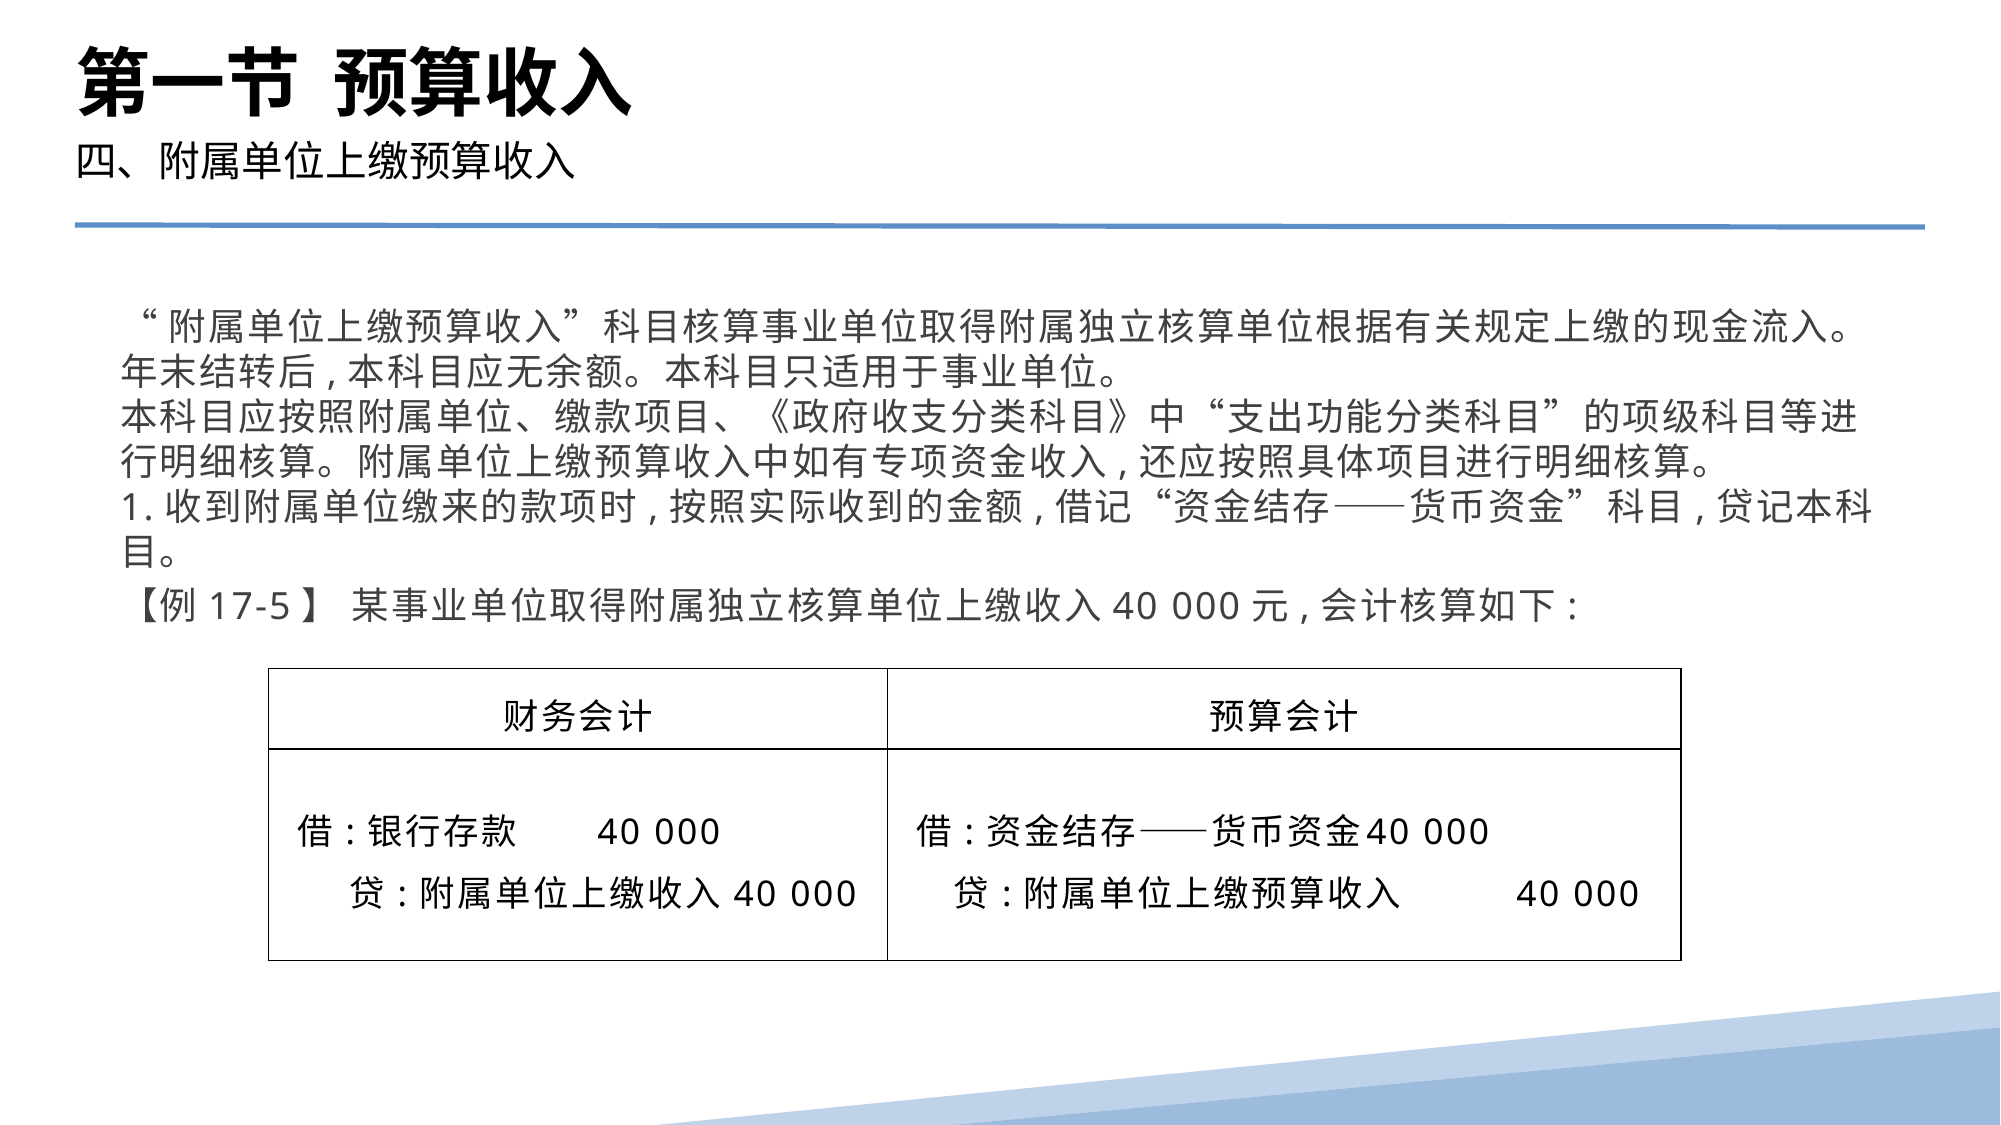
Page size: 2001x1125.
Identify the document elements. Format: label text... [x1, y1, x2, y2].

table_header 预算会计 [888, 669, 1680, 748]
text_box 四、附属单位上缴预算收入 [75, 124, 1925, 200]
table_cell 借:银行存款 40 000 贷:附属单位上缴收入40 000 [269, 750, 887, 960]
text_box 第一节 预算收入 [75, 24, 1925, 124]
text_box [74, 224, 1925, 228]
table_cell 借:资金结存——货币资金 40 000 贷:附属单位上缴预算收入 40 000 [888, 750, 1680, 960]
text_box “附属单位上缴预算收入”科目核算事业单位取得附属独立核算单位根据有关规定上缴的现金流入。年末结转后,本科目应无余额。本科目只适用于事业单位。 本科目应按照附属单位、缴款项目、《政府收支分类科目》中“支出功能分类科目”的项级科目等进行明细核算。附属单位上缴预算收入中如有专项资金收入,还应按照具体项目进行明细核算。 1.收到附属单位缴来的款项时,按照实际收到的金额,借记“资金结存——货币资金”科目,贷记本科目。 【例17-5】 某事业单位取得附属独立核算单位上缴收入40 000元,会计核算如下: [109, 252, 1903, 678]
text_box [656, 991, 2000, 1125]
table_header 财务会计 [269, 669, 887, 748]
